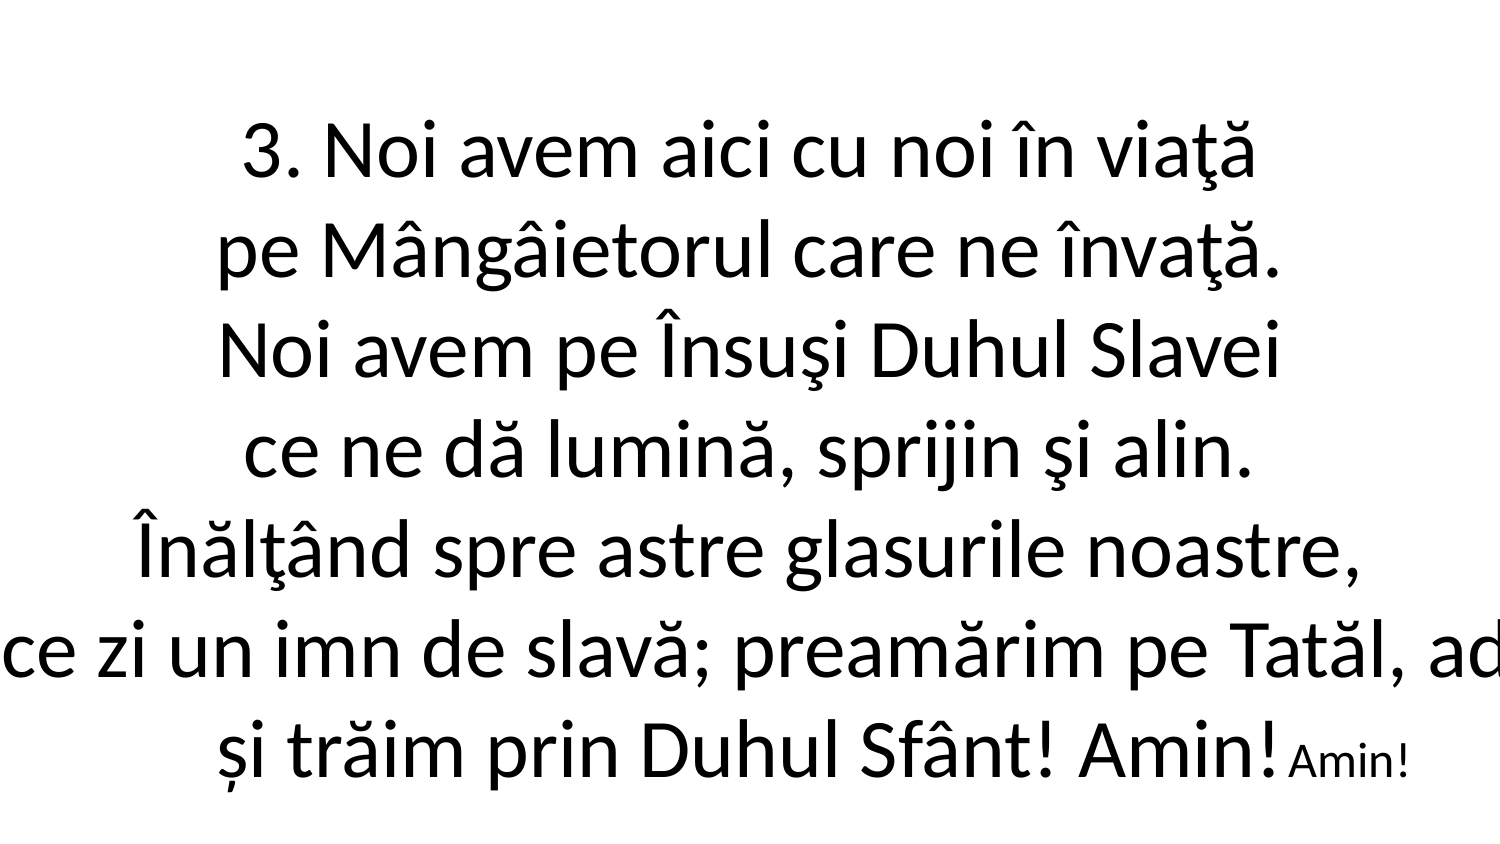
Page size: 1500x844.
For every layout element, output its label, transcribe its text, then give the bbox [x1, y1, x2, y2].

text_box Amin! [1273, 674, 1427, 795]
text_box 3. Noi avem aici cu noi în viaţă pe Mângâietorul care ne învaţă. Noi avem pe Însuşi Duhul Slavei ce ne dă lumină, sprijin şi alin. Înălţând spre astre glasurile noastre, făurind în orice zi un imn de slavă; preamărim pe Tatăl, adorăm pe Fiul și trăim prin Duhul Sfânt! Amin! [0, 42, 1500, 802]
